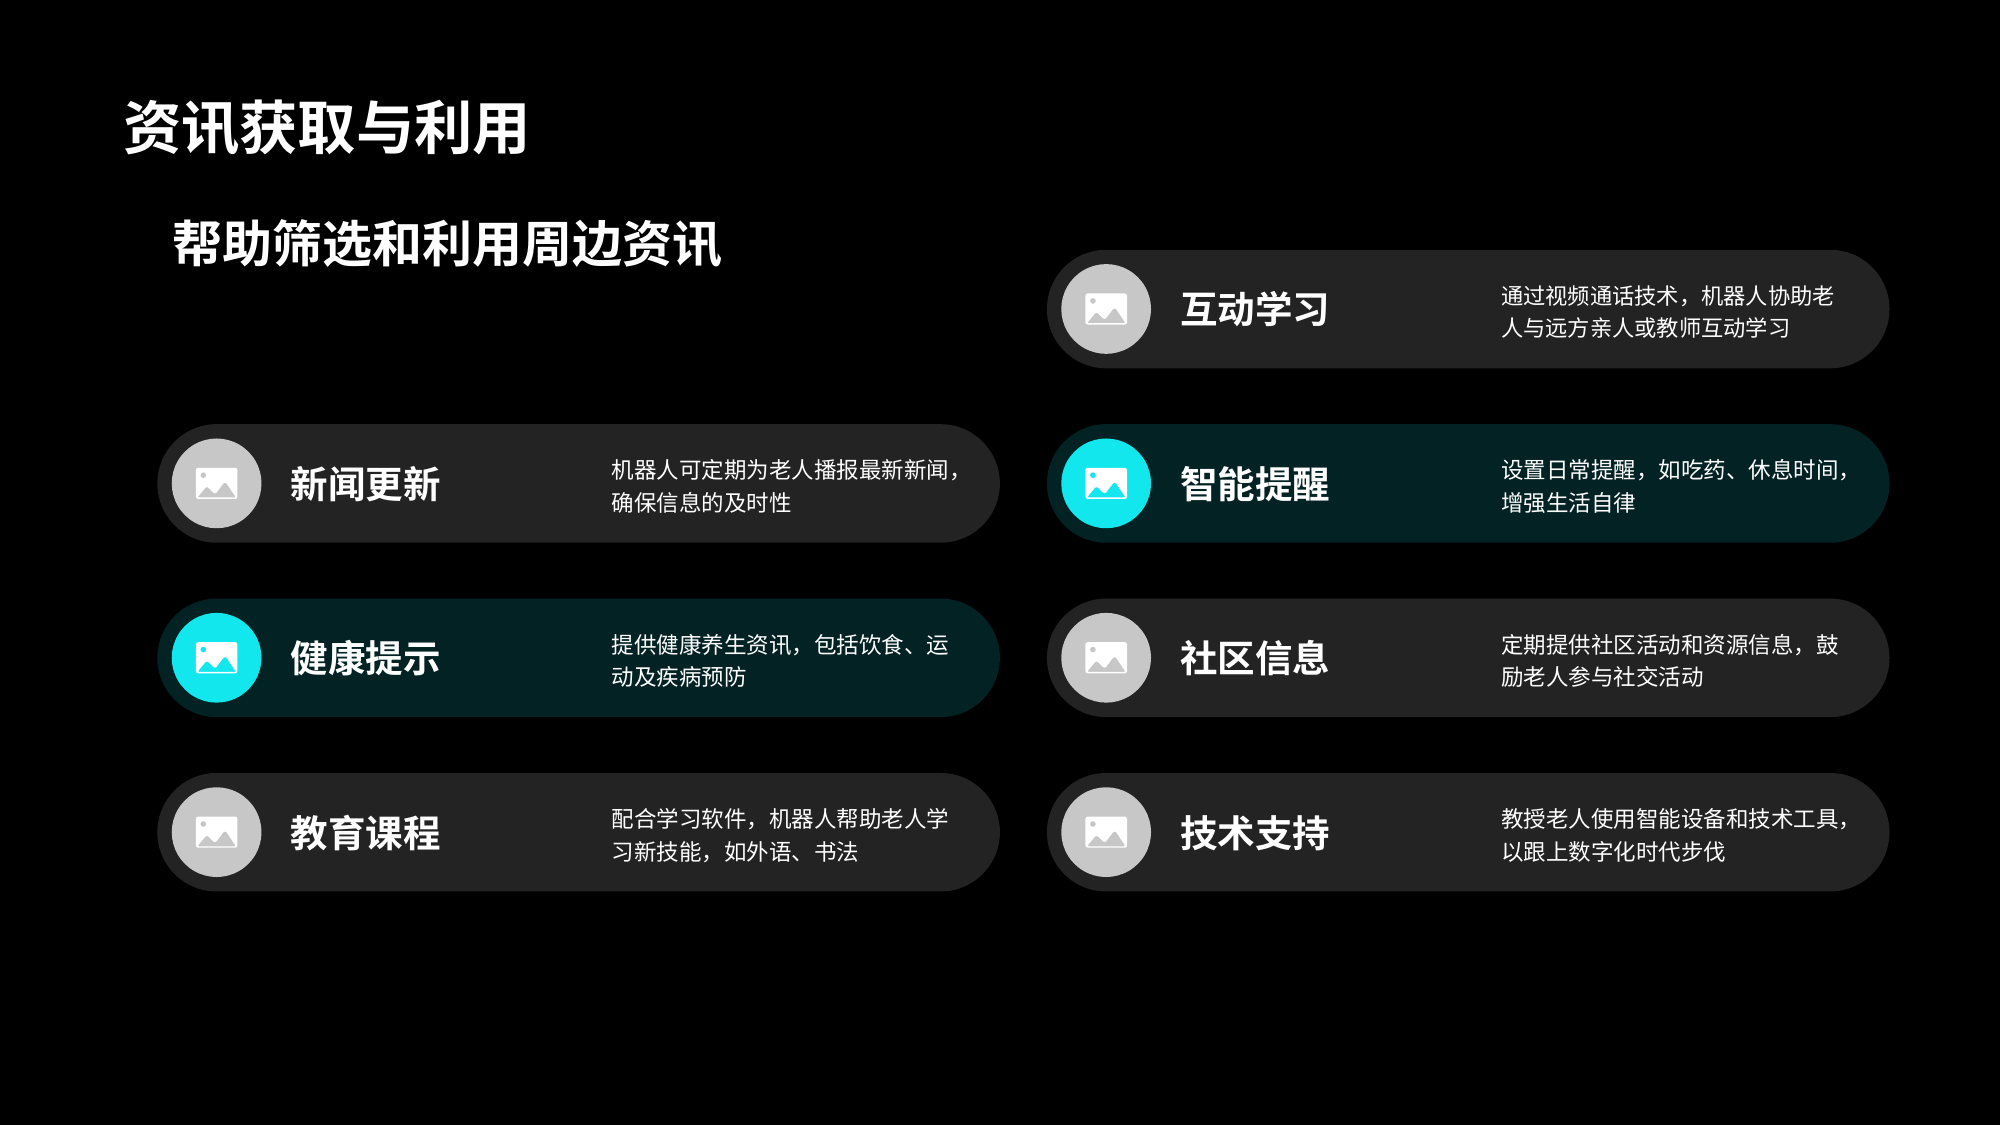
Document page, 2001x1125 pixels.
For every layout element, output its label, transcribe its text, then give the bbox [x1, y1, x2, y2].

title 资讯获取与利用 [108, 21, 1890, 169]
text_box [157, 205, 1890, 892]
